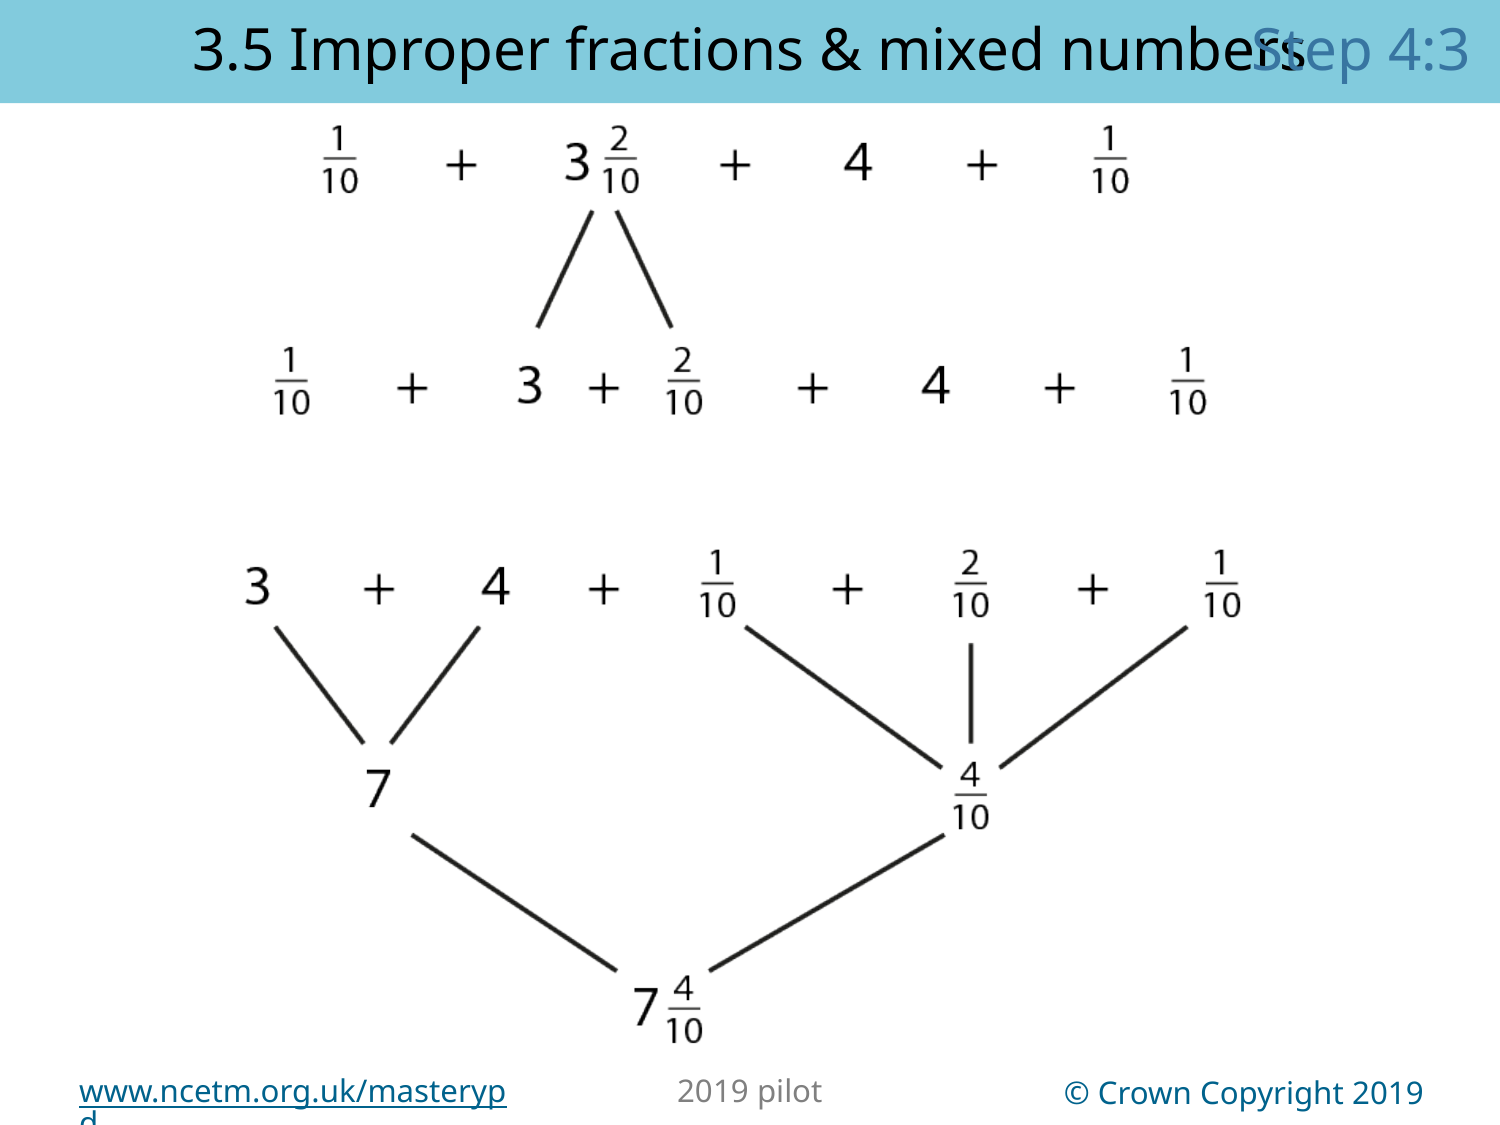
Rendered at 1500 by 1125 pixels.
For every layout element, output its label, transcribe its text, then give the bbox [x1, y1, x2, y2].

picture [101, 97, 1399, 1053]
list Step 4:3 [0, 0, 1500, 104]
